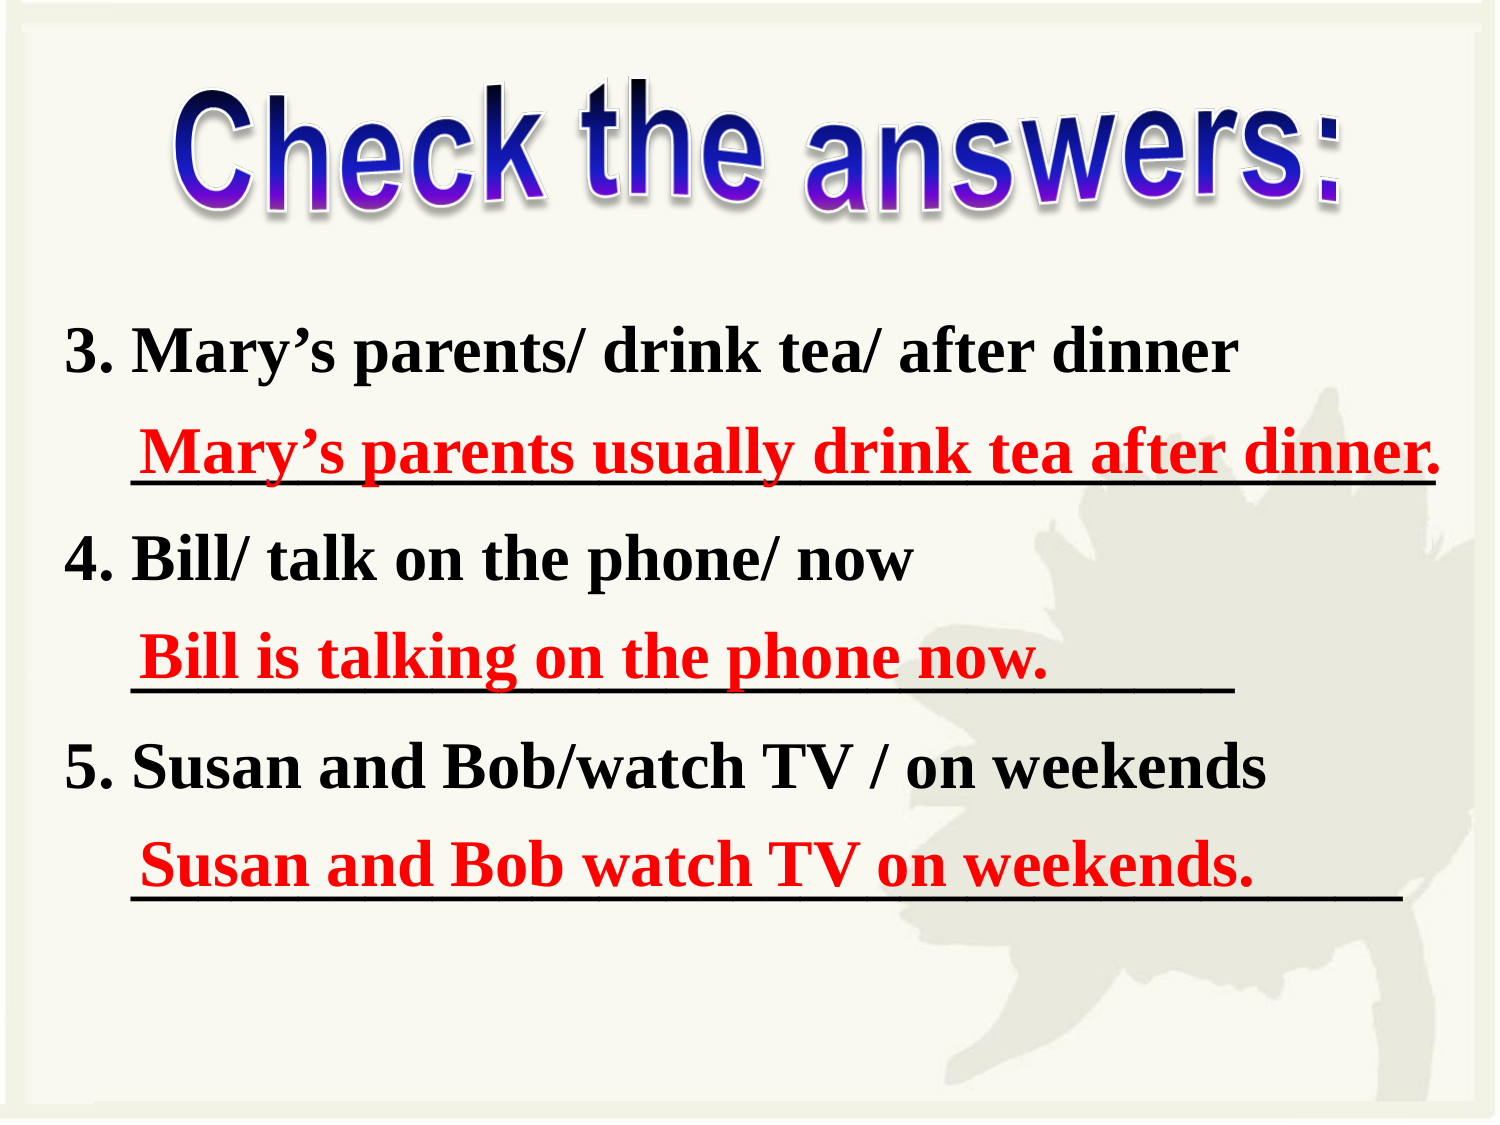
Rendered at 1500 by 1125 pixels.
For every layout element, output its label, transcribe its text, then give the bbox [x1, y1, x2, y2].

picture [0, 0, 1500, 1125]
text_box Susan and Bob watch TV on weekends. [125, 812, 1450, 908]
text_box Mary’s parents usually drink tea after dinner. [125, 399, 1500, 495]
text_box Bill is talking on the phone now. [125, 604, 1125, 700]
text_box 3. Mary’s parents/ drink tea/ after dinner _______________________________________ 4. Bill/ talk on the phone/ now _________________________________ 5. Susan and Bob/watch TV / on weekends ______________________________________ [49, 274, 1463, 914]
